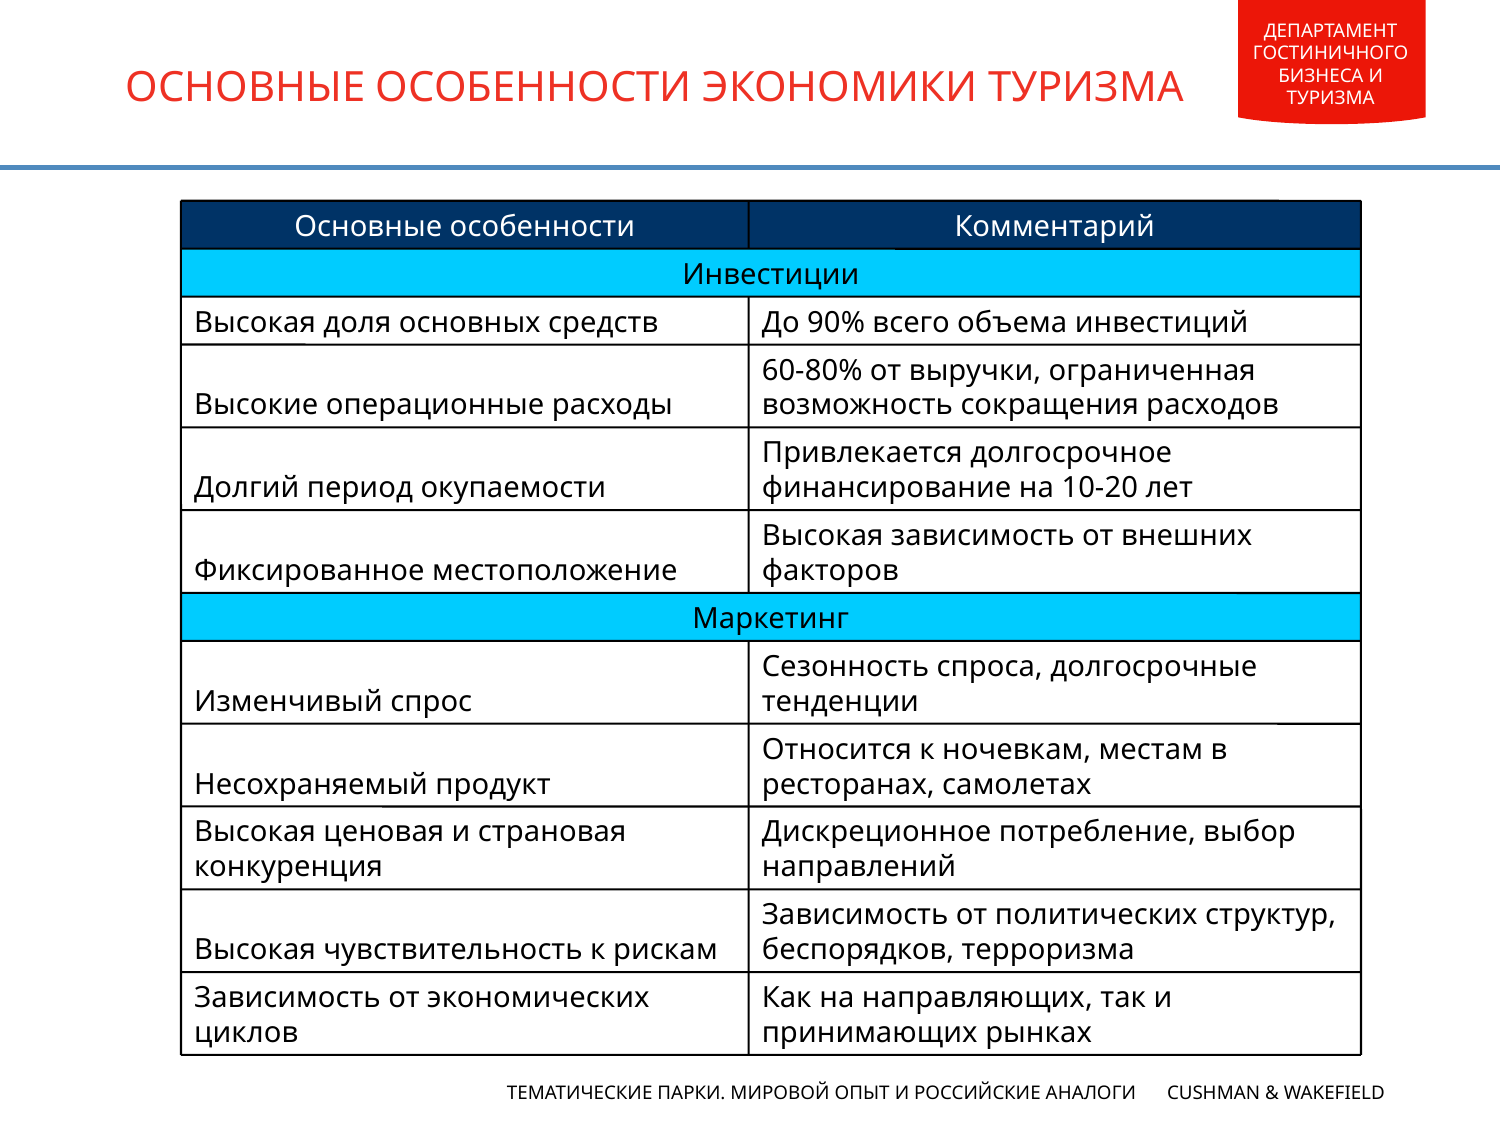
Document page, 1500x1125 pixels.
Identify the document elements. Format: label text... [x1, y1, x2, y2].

title ОСНОВНЫЕ ОСОБЕННОСТИ ЭКОНОМИКИ ТУРИЗМА [110, 52, 1236, 118]
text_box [180, 200, 1362, 1056]
